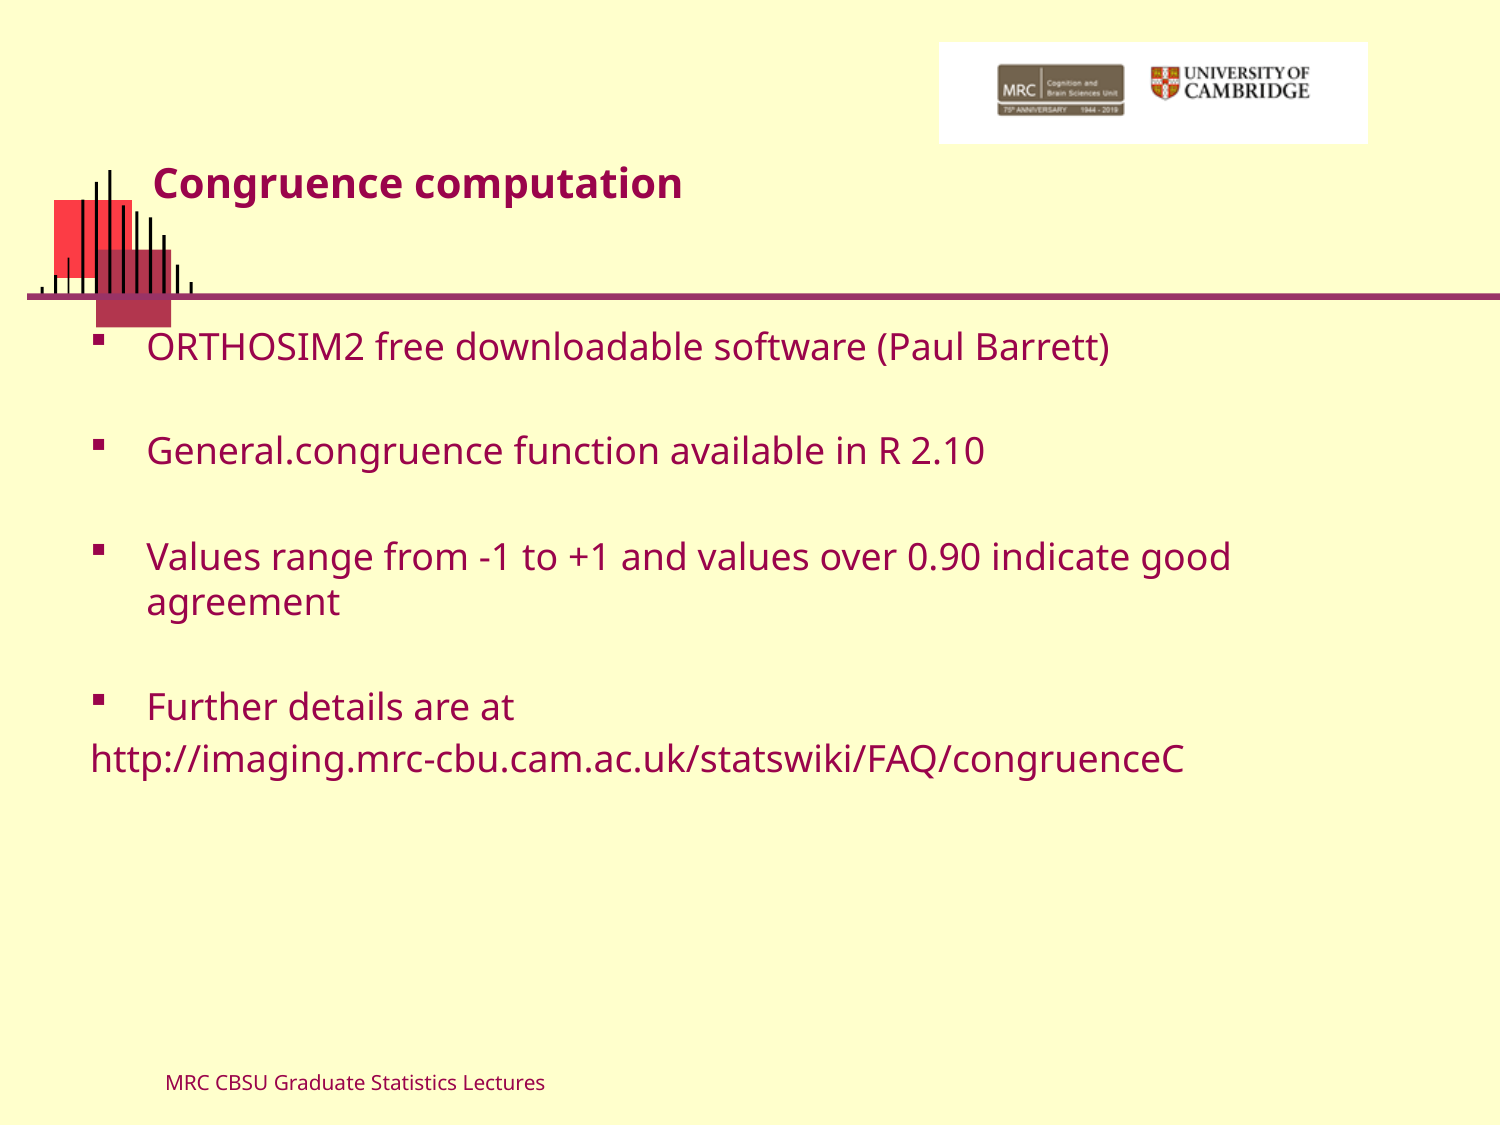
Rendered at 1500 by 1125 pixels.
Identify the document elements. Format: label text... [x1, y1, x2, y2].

picture [939, 42, 1368, 144]
title Congruence computation [137, 137, 988, 233]
list ORTHOSIM2 free downloadable software (Paul Barrett) General.congruence function available in R 2.10 Values range from -1 to +1 and values over 0.90 indicate good agreement Further details are at http://imaging.mrc-cbu.cam.ac.uk/statswiki/FAQ/congruenceC [75, 262, 1425, 1038]
footer MRC CBSU Graduate Statistics Lectures [149, 1062, 988, 1101]
